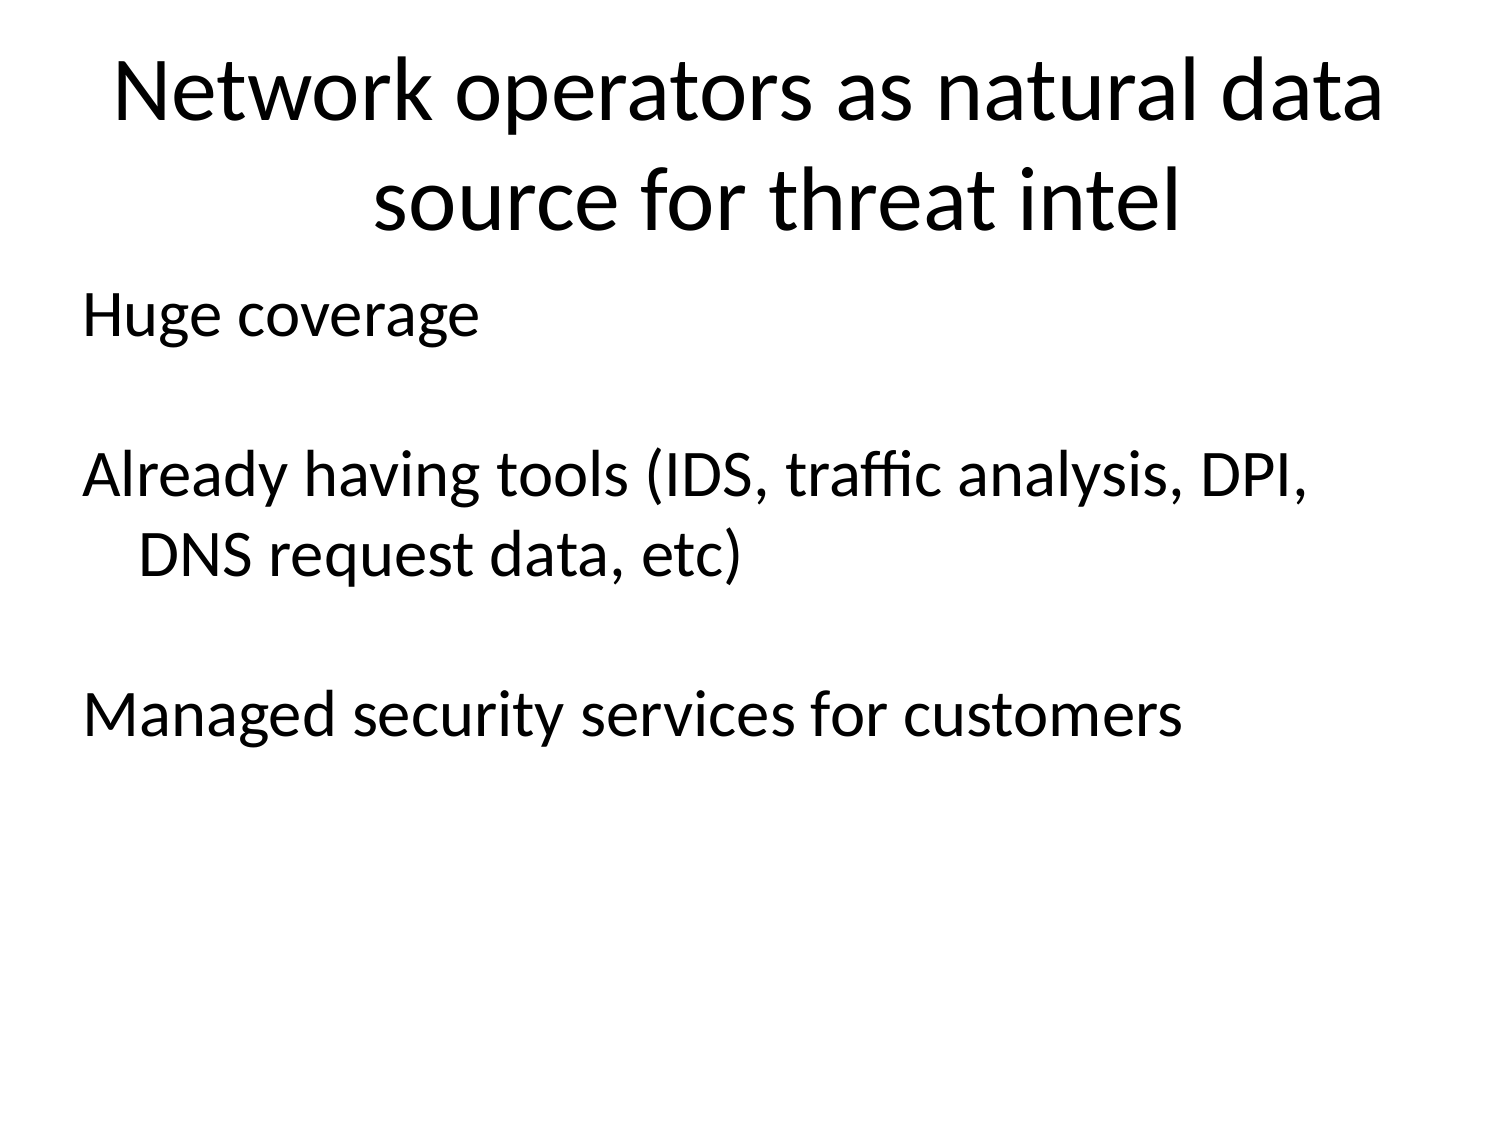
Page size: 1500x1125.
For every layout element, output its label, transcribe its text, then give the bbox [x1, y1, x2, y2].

text_box Huge coverage Already having tools (IDS, traffic analysis, DPI, DNS request data, etc) Managed security services for customers [75, 262, 1425, 962]
text_box Network operators as natural data source for threat intel [75, 21, 1425, 256]
